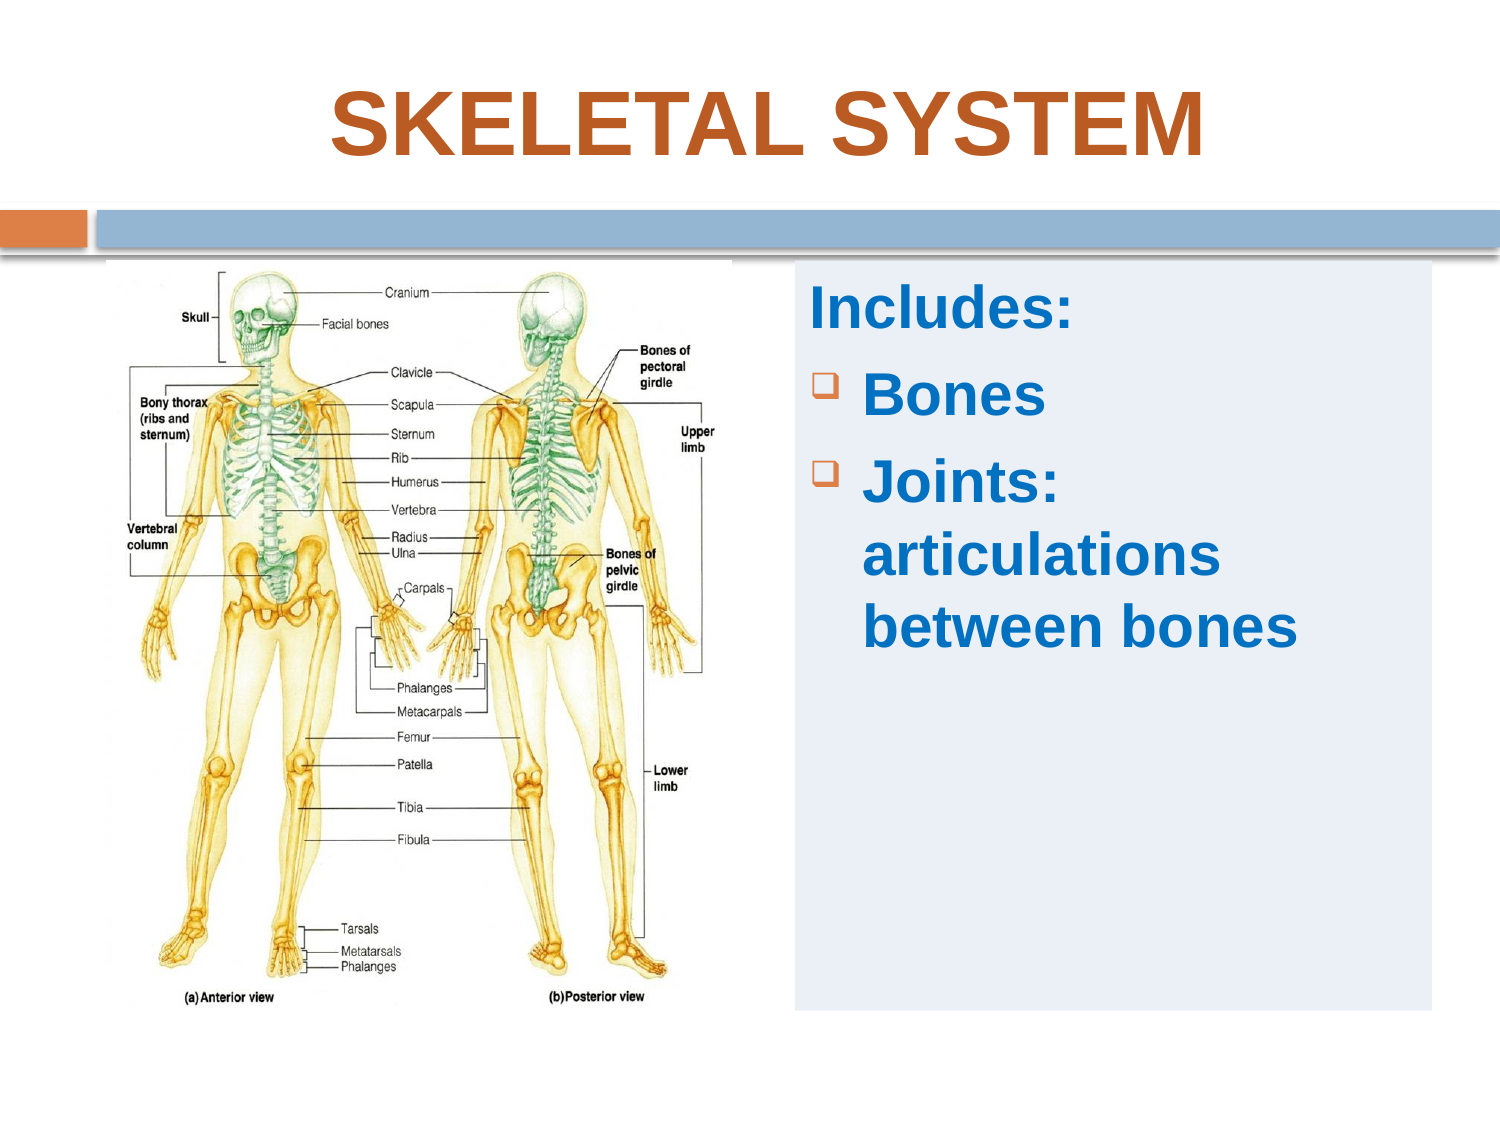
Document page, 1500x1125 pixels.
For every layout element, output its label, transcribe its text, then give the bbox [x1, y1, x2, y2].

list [105, 260, 732, 1011]
list Includes: Bones Joints: articulations between bones [794, 260, 1433, 1011]
title SKELETAL SYSTEM [99, 37, 1438, 200]
